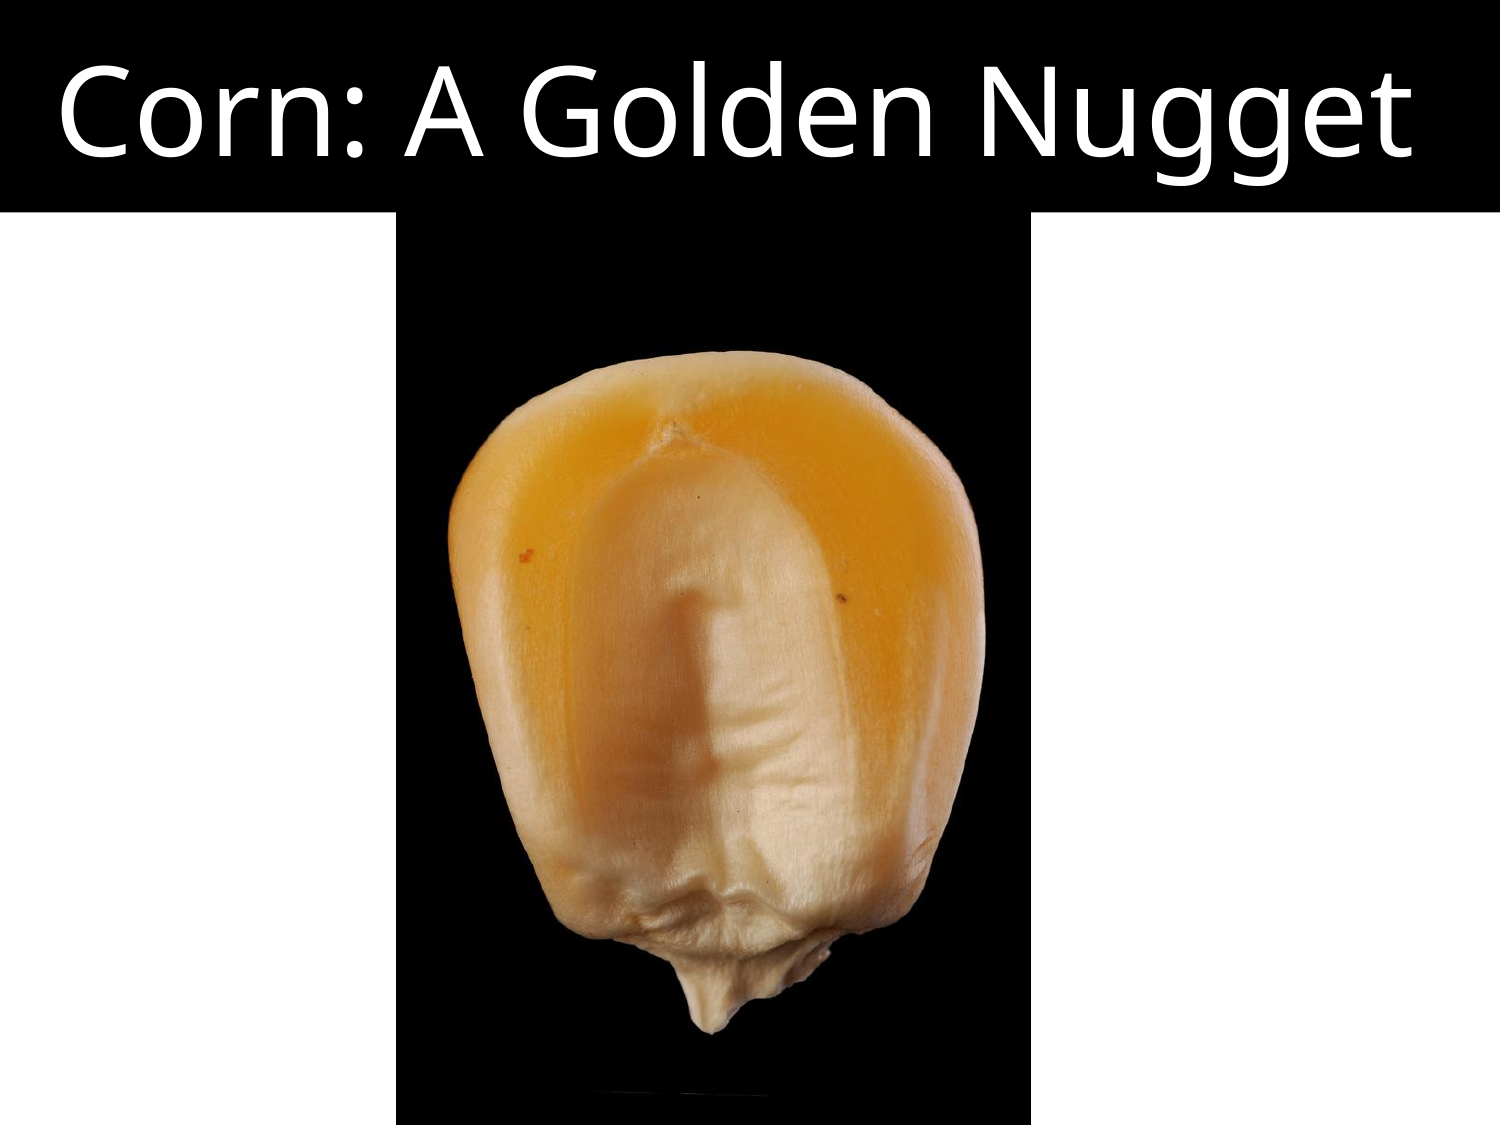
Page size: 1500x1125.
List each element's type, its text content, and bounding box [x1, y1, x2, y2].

title Corn: A Golden Nugget [0, 0, 1500, 210]
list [0, 212, 1500, 1125]
